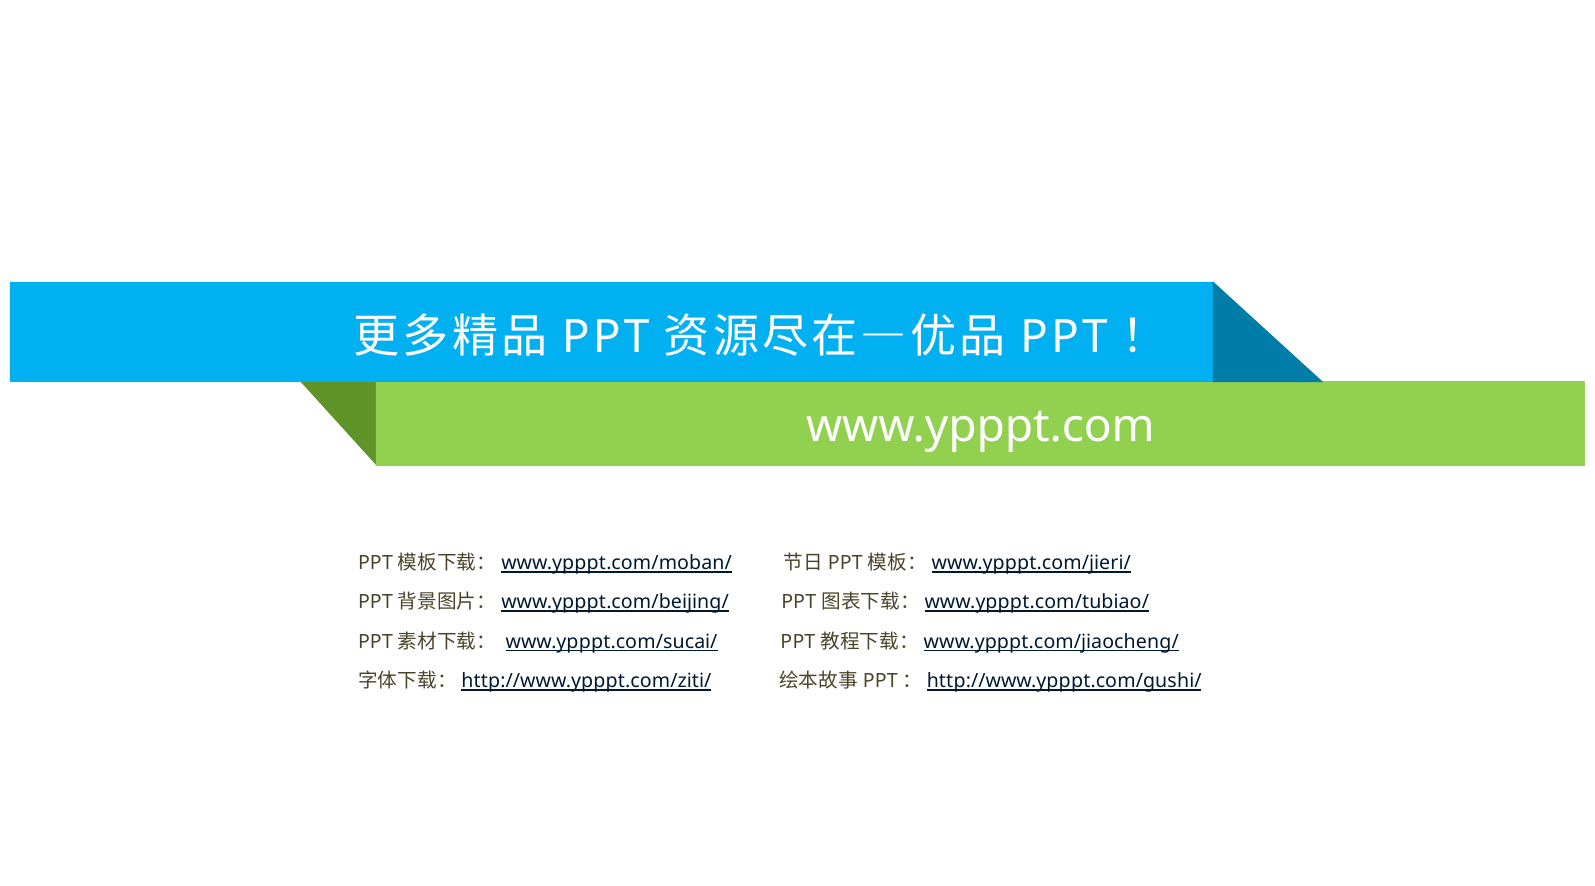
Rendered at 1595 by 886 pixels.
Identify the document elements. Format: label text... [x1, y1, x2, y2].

text_box 更多精品PPT资源尽在—优品PPT！ [9, 281, 1211, 383]
text_box [1211, 278, 1326, 384]
text_box www.ypppt.com [375, 380, 1586, 467]
text_box PPT模板下载：www.ypppt.com/moban/ 节日PPT模板：www.ypppt.com/jieri/ PPT背景图片：www.ypppt.com/beijing/ PPT图表下载：www.ypppt.com/tubiao/ PPT素材下载： www.ypppt.com/sucai/ PPT教程下载：www.ypppt.com/jiaocheng/ 字体下载：http://www.ypppt.com/ziti/ 绘本故事PPT：http://www.ypppt.com/gushi/ [343, 506, 1236, 726]
text_box [300, 383, 375, 466]
